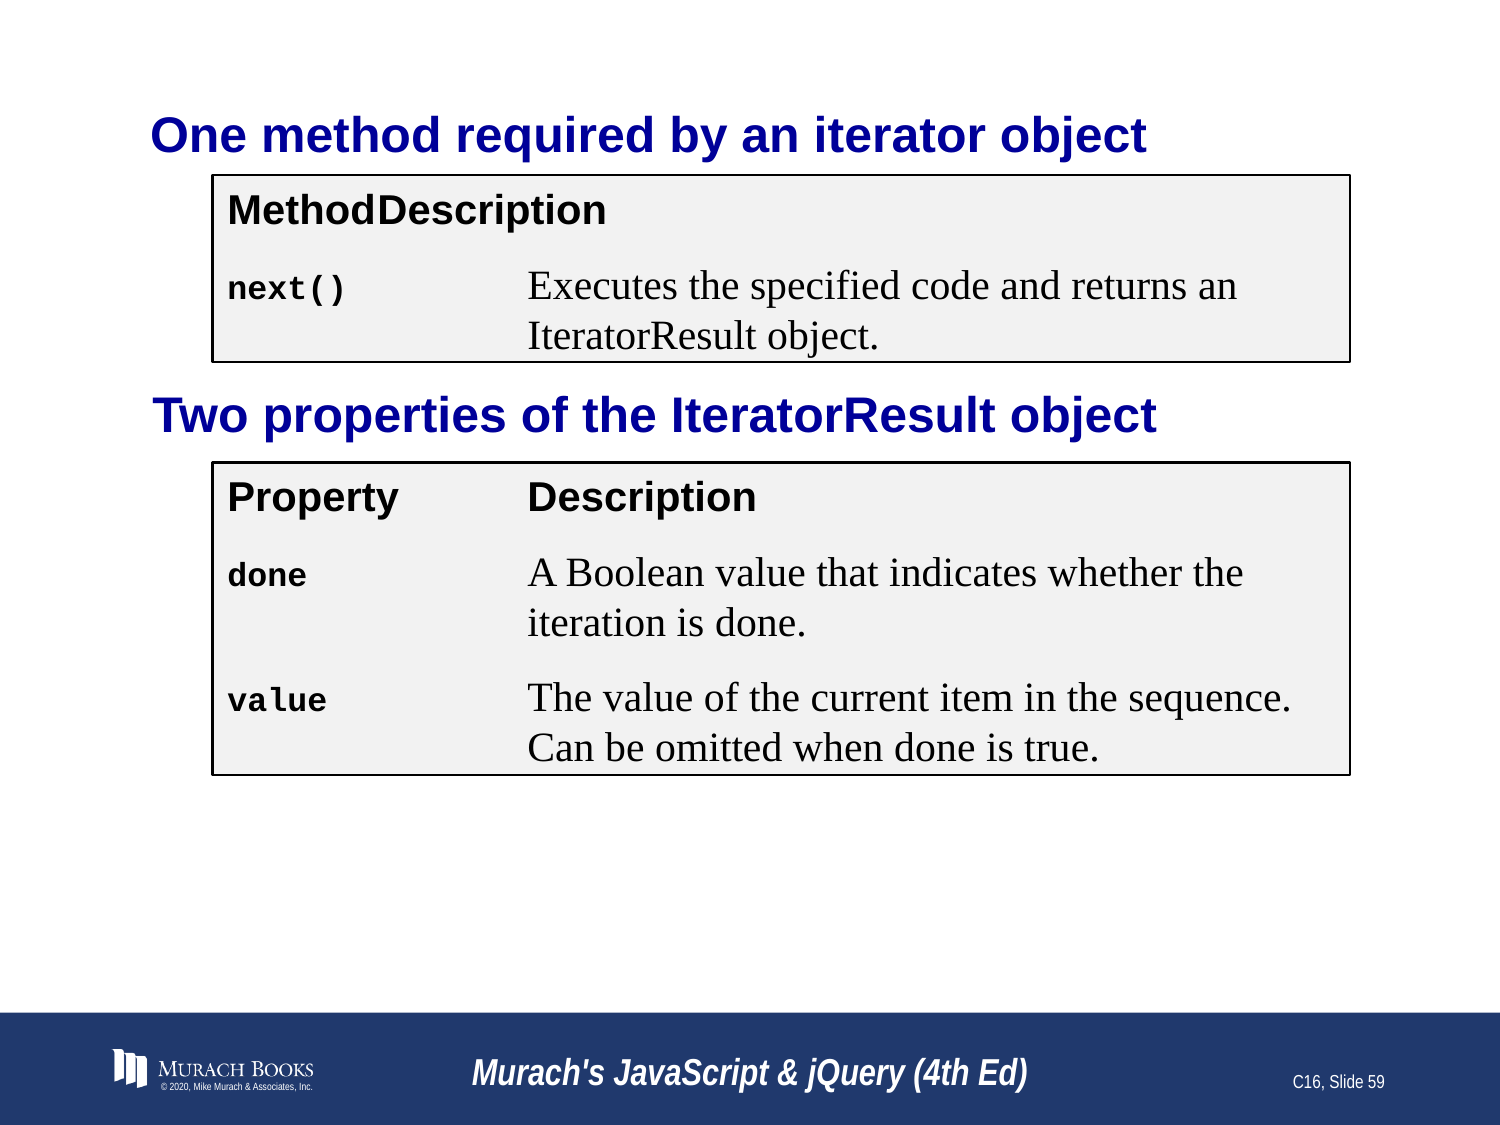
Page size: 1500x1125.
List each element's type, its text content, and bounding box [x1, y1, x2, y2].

footer © 2020, Mike Murach & Associates, Inc. [12, 1025, 463, 1100]
list Method Description next() Executes the specified code and returns an IteratorResult object. [210, 172, 1353, 365]
list Two properties of the IteratorResult object [137, 375, 1350, 475]
title One method required by an iterator object [150, 102, 1350, 164]
slide_number Murach's JavaScript & jQuery (4th Ed) [463, 1025, 1050, 1100]
list Property Description done A Boolean value that indicates whether the iteration is done. value The value of the current item in the sequence. Can be omitted when done is true. [210, 460, 1353, 778]
slide_number C16, Slide 59 [1087, 1025, 1400, 1100]
